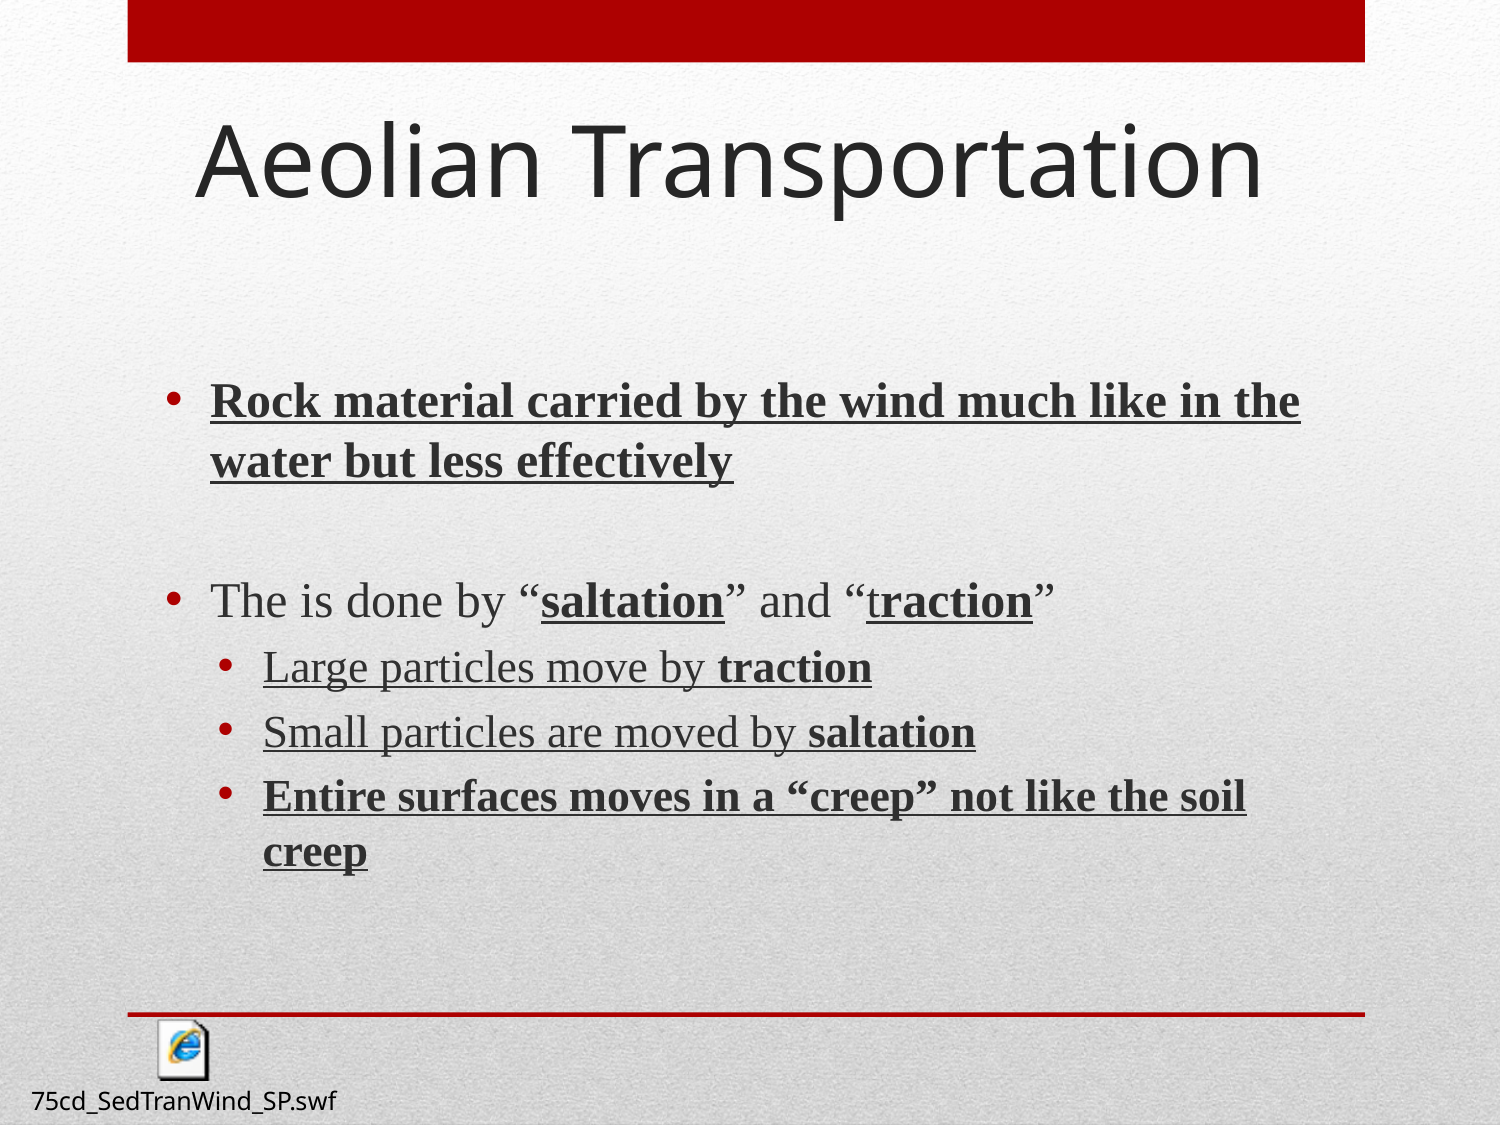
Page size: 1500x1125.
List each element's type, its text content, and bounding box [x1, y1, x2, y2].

list Rock material carried by the wind much like in the water but less effectively The is done by “saltation” and “traction” Large particles move by traction Small particles are moved by saltation Entire surfaces moves in a “creep” not like the soil creep [150, 249, 1338, 994]
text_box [0, 1011, 368, 1125]
title Aeolian Transportation [162, 37, 1300, 225]
